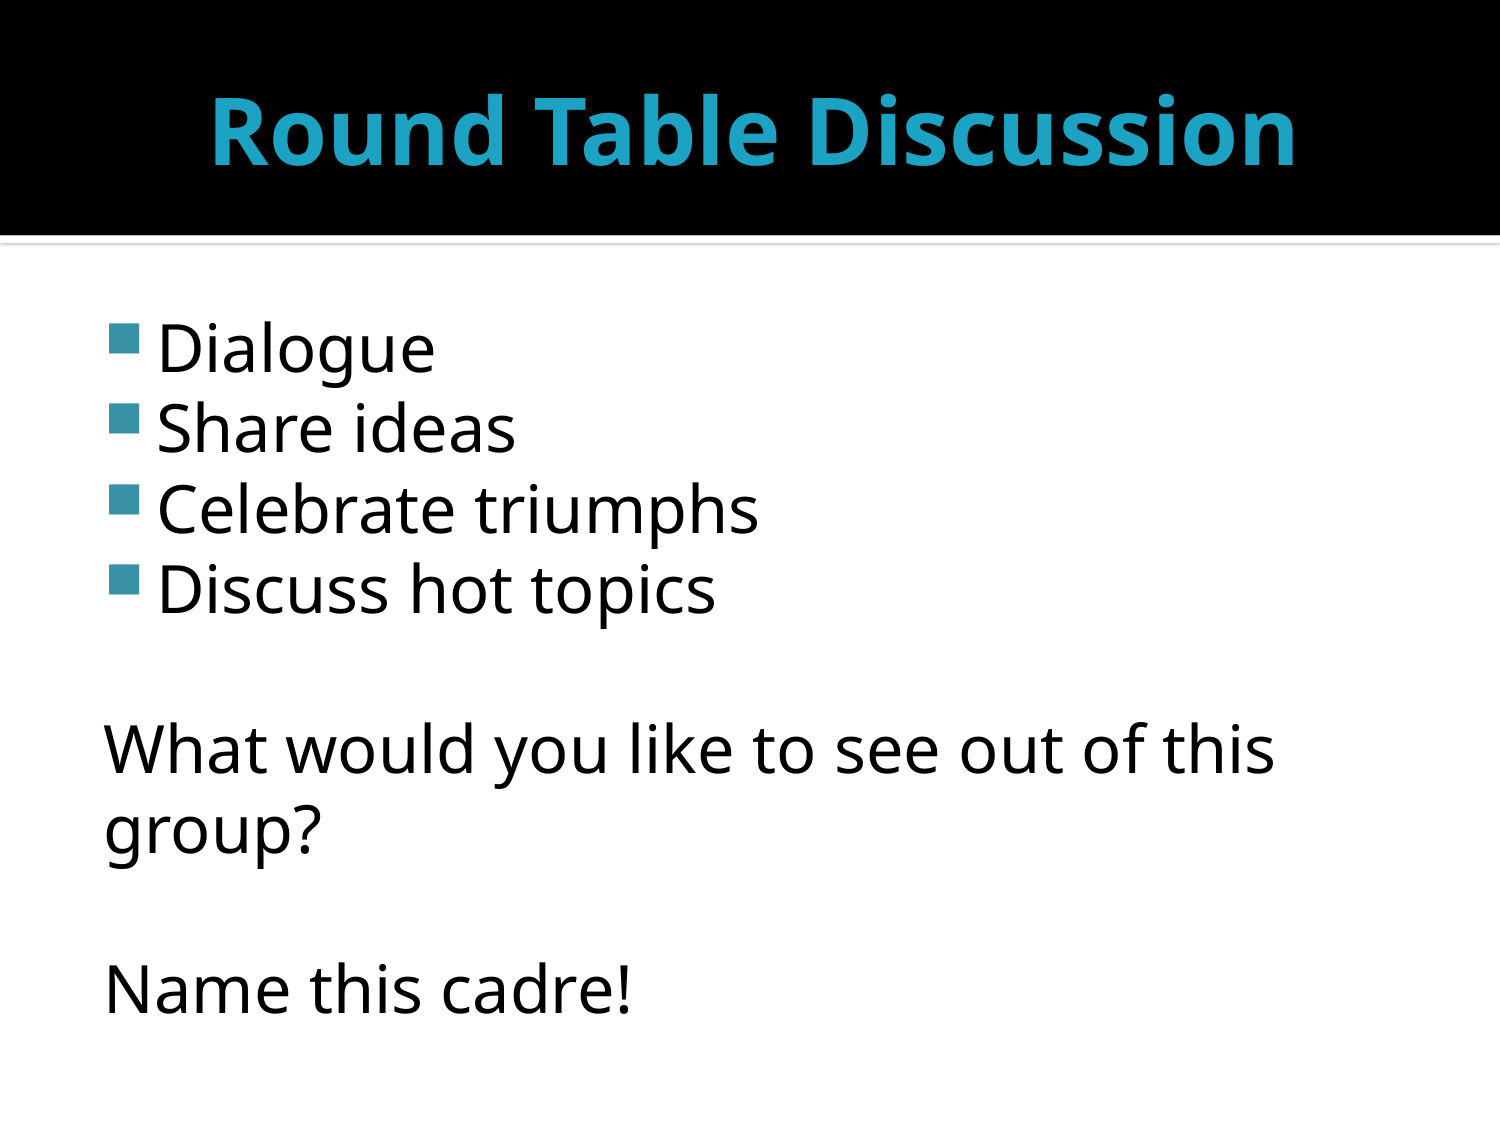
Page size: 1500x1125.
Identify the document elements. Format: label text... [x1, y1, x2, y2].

title Round Table Discussion [75, 25, 1425, 231]
list Dialogue Share ideas Celebrate triumphs Discuss hot topics What would you like to see out of this group? Name this cadre! [75, 291, 1425, 1050]
